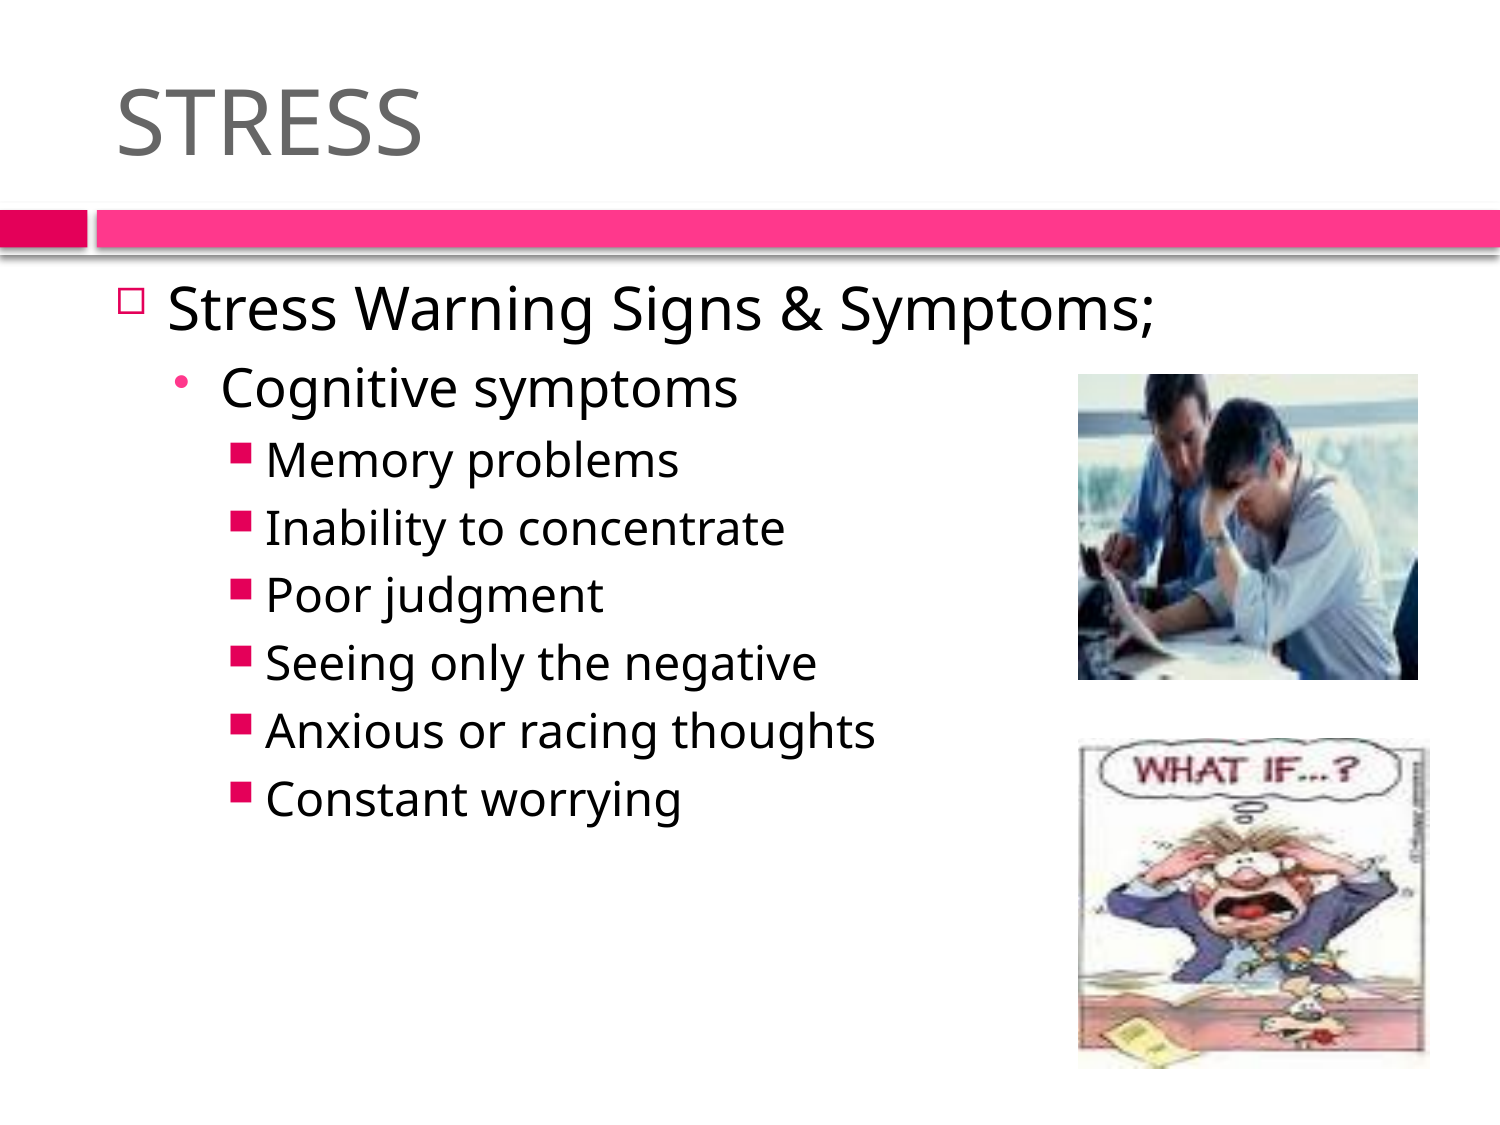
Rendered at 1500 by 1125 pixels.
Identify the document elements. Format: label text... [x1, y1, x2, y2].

list Stress Warning Signs & Symptoms; Cognitive symptoms Memory problems Inability to concentrate Poor judgment Seeing only the negative Anxious or racing thoughts Constant worrying [100, 262, 1438, 1000]
title STRESS [100, 37, 1438, 200]
picture [1077, 737, 1430, 1070]
picture [1077, 374, 1419, 680]
